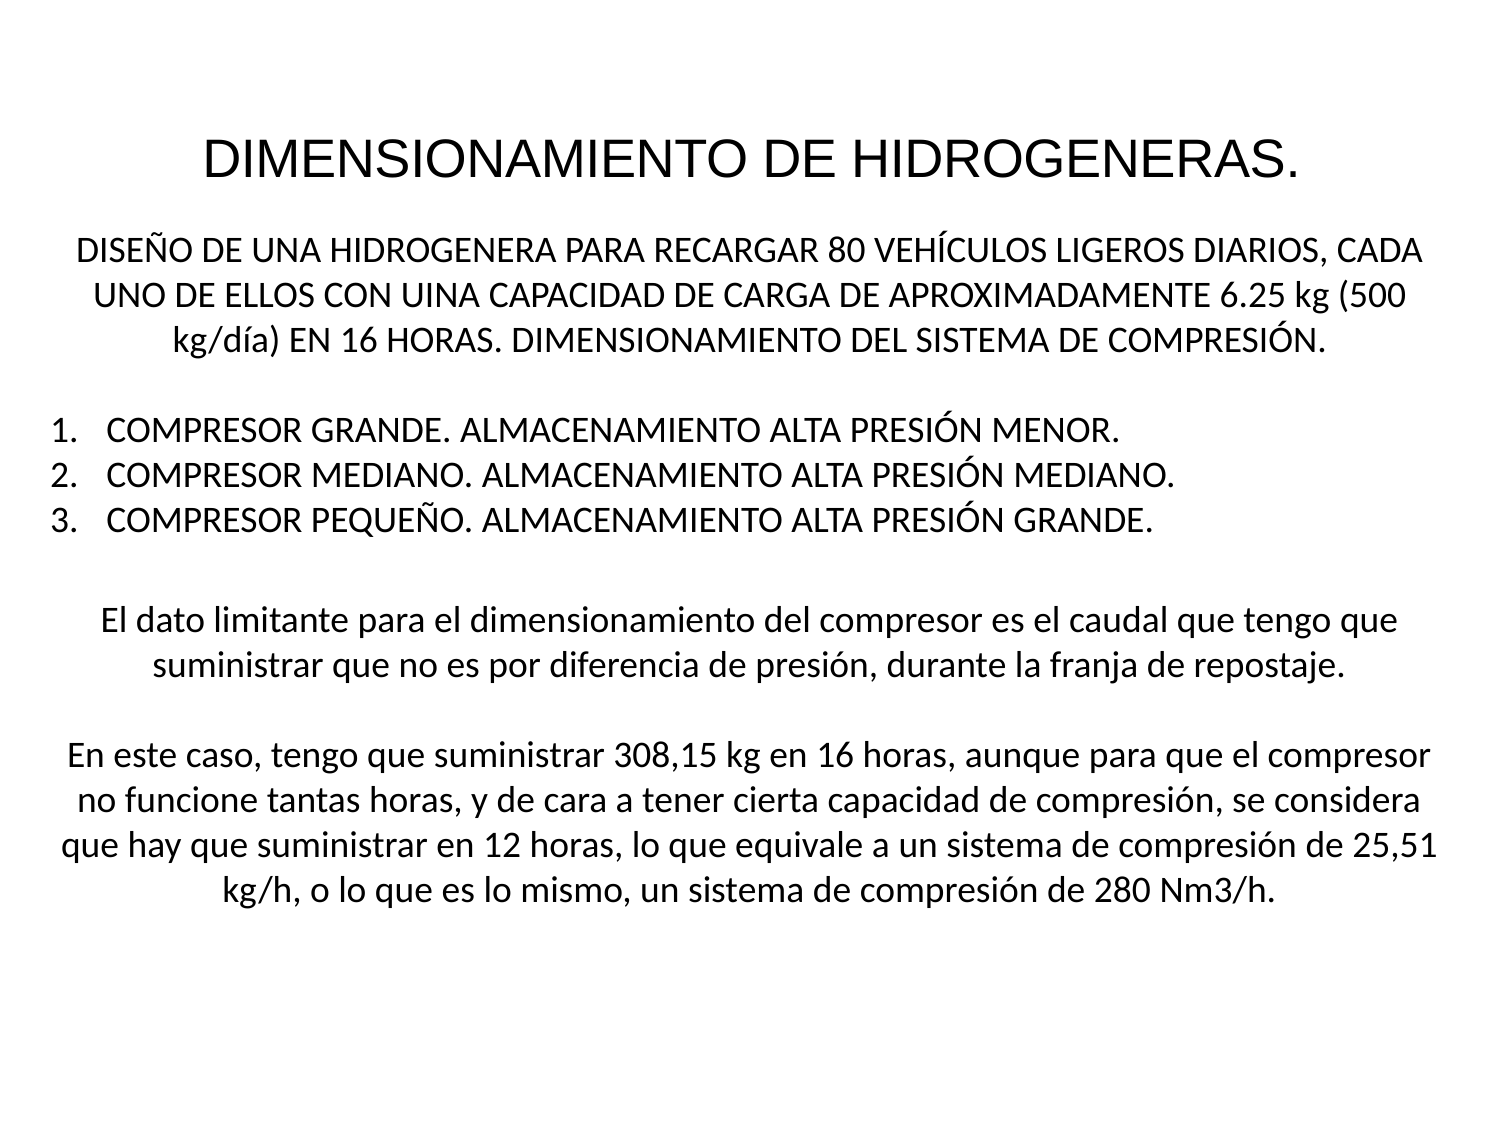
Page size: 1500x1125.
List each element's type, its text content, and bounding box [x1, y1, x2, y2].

text_box DISEÑO DE UNA HIDROGENERA PARA RECARGAR 80 VEHÍCULOS LIGEROS DIARIOS, CADA UNO DE ELLOS CON UINA CAPACIDAD DE CARGA DE APROXIMADAMENTE 6.25 kg (500 kg/día) EN 16 HORAS. DIMENSIONAMIENTO DEL SISTEMA DE COMPRESIÓN. COMPRESOR GRANDE. ALMACENAMIENTO ALTA PRESIÓN MENOR. COMPRESOR MEDIANO. ALMACENAMIENTO ALTA PRESIÓN MEDIANO. COMPRESOR PEQUEÑO. ALMACENAMIENTO ALTA PRESIÓN GRANDE. [35, 217, 1465, 547]
text_box DIMENSIONAMIENTO DE HIDROGENERAS. [1, 130, 1500, 190]
text_box El dato limitante para el dimensionamiento del compresor es el caudal que tengo que suministrar que no es por diferencia de presión, durante la franja de repostaje. En este caso, tengo que suministrar 308,15 kg en 16 horas, aunque para que el compresor no funcione tantas horas, y de cara a tener cierta capacidad de compresión, se considera que hay que suministrar en 12 horas, lo que equivale a un sistema de compresión de 25,51 kg/h, o lo que es lo mismo, un sistema de compresión de 280 Nm3/h. [35, 587, 1465, 1098]
